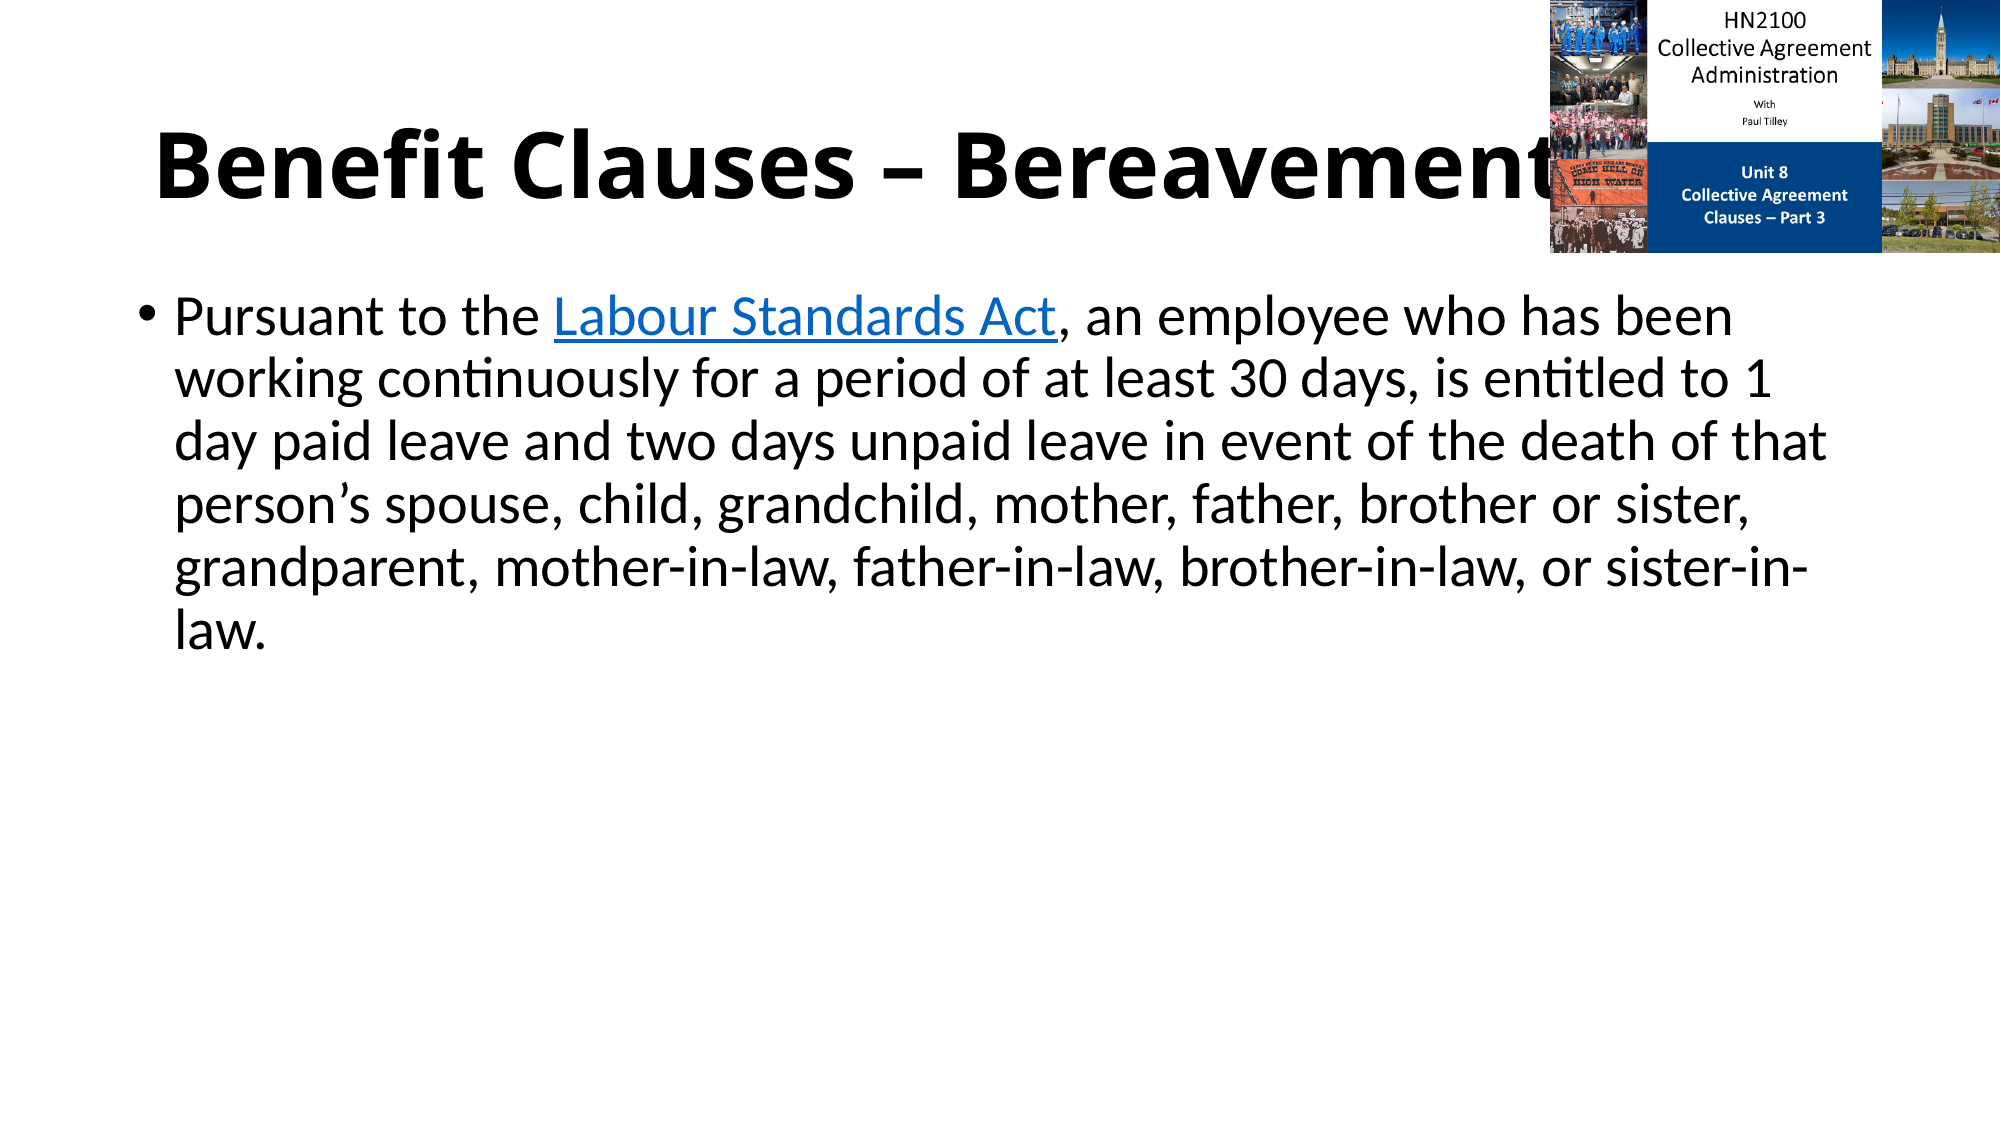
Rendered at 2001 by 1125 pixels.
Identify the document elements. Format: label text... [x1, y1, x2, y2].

list Pursuant to the Labour Standards Act, an employee who has been working continuously for a period of at least 30 days, is entitled to 1 day paid leave and two days unpaid leave in event of the death of that person’s spouse, child, grandchild, mother, father, brother or sister, grandparent, mother-in-law, father-in-law, brother-in-law, or sister-in-law. [122, 277, 1848, 992]
title Benefit Clauses – Bereavement [137, 59, 1863, 278]
picture [1550, 0, 2000, 253]
